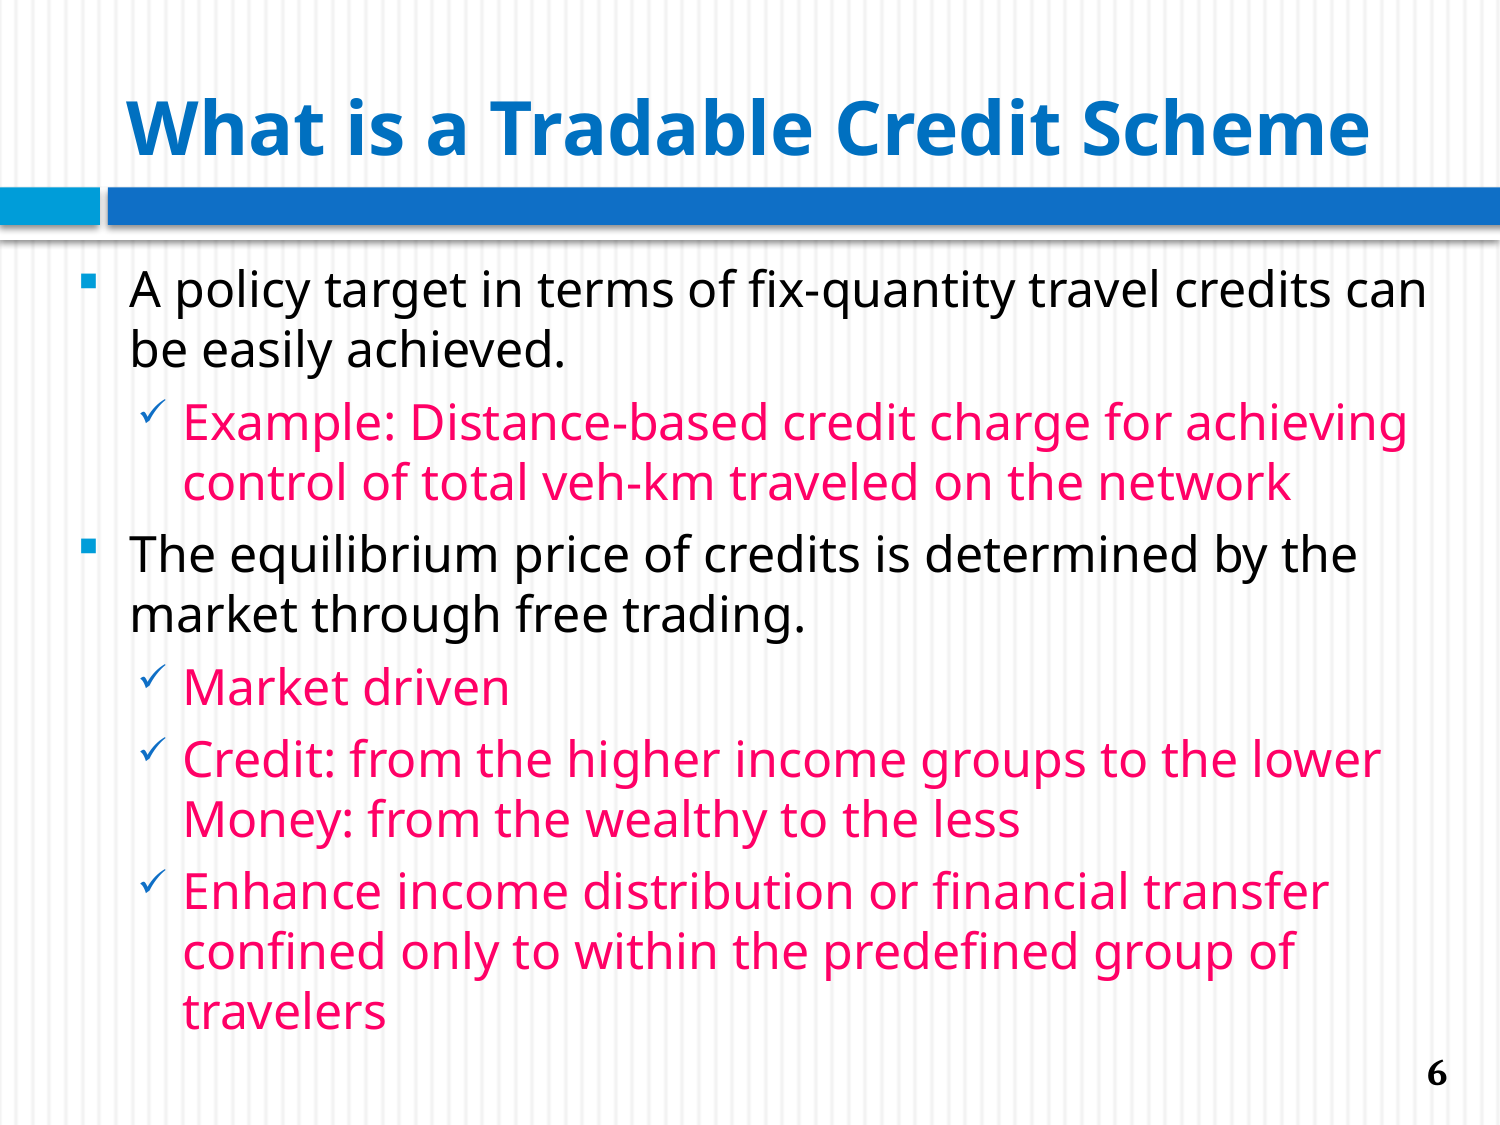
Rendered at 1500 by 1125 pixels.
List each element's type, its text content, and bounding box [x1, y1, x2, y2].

slide_number 6 [1387, 1050, 1488, 1091]
title What is a Tradable Credit Scheme [0, 73, 1500, 176]
list A policy target in terms of fix-quantity travel credits can be easily achieved. Example: Distance-based credit charge for achieving control of total veh-km traveled on the network The equilibrium price of credits is determined by the market through free trading. Market driven Credit: from the higher income groups to the lower Money: from the wealthy to the less Enhance income distribution or financial transfer confined only to within the predefined group of travelers [62, 249, 1450, 1000]
